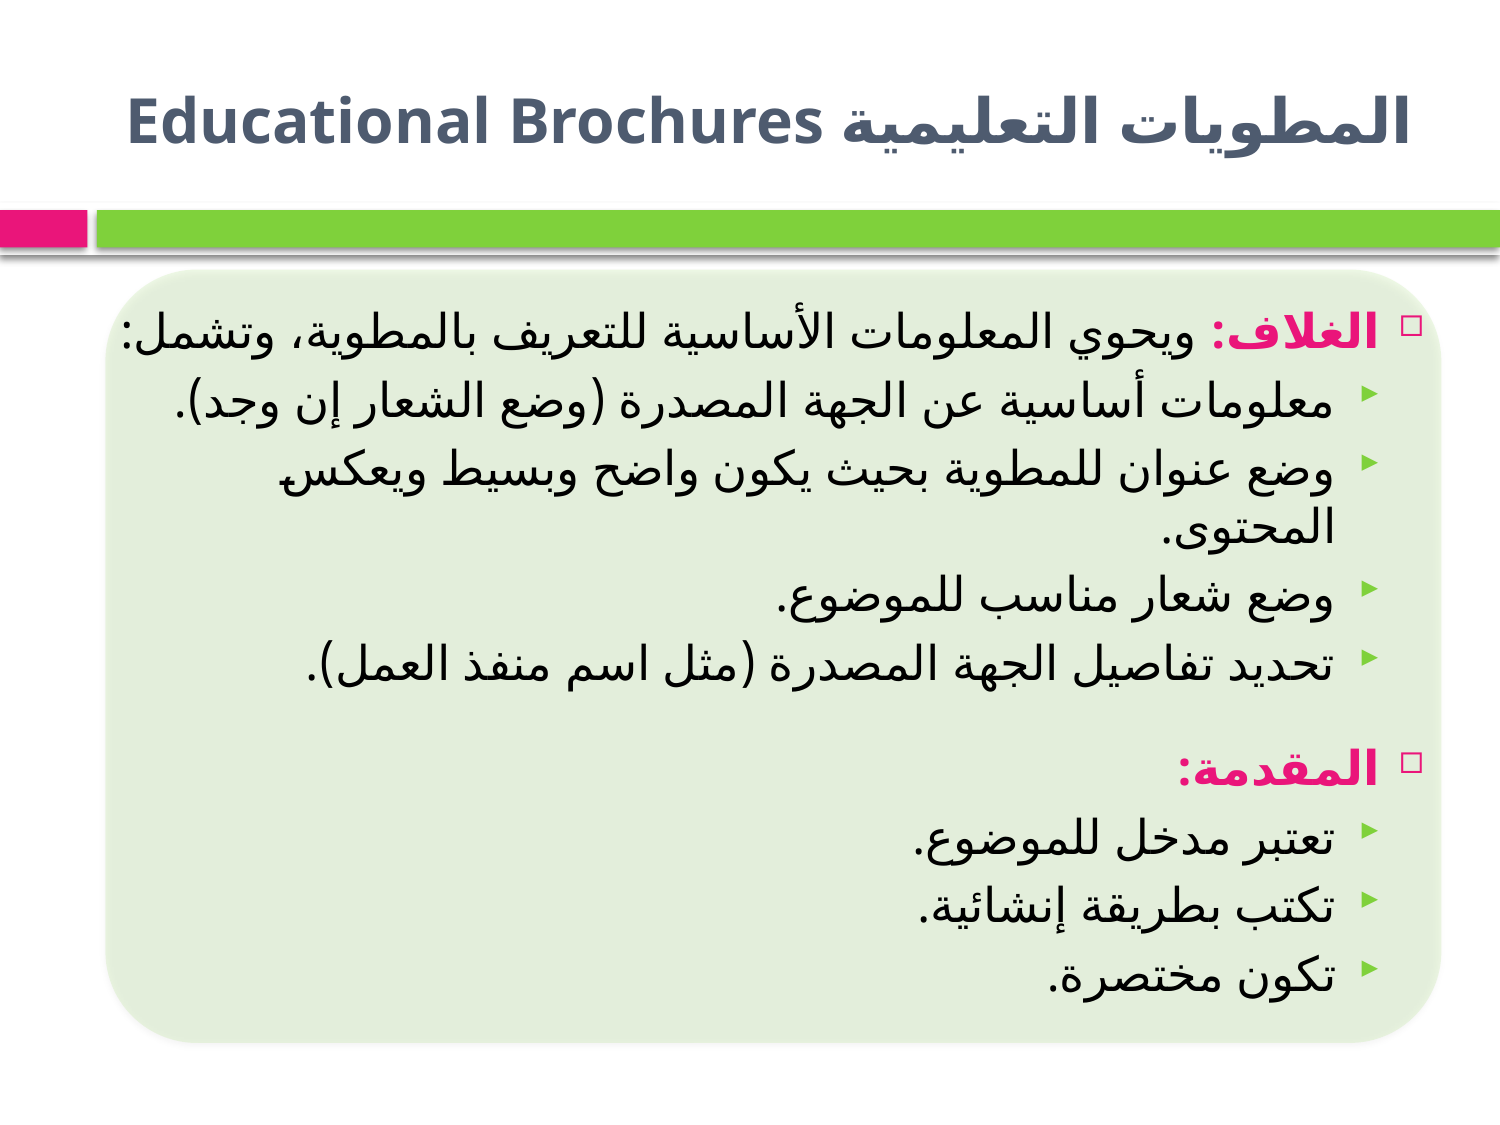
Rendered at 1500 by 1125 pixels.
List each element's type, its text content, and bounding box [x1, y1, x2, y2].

text_box [1438, 336, 1442, 976]
title المطويات التعليمية Educational Brochures [100, 37, 1438, 200]
list الغلاف: ويحوي المعلومات الأساسية للتعريف بالمطوية، وتشمل: معلومات أساسية عن الجهة المصدرة (وضع الشعار إن وجد). وضع عنوان للمطوية بحيث يكون واضح وبسيط ويعكس المحتوى. وضع شعار مناسب للموضوع. تحديد تفاصيل الجهة المصدرة (مثل اسم منفذ العمل). المقدمة: تعتبر مدخل للموضوع. تكتب بطريقة إنشائية. تكون مختصرة. [100, 262, 1438, 1067]
